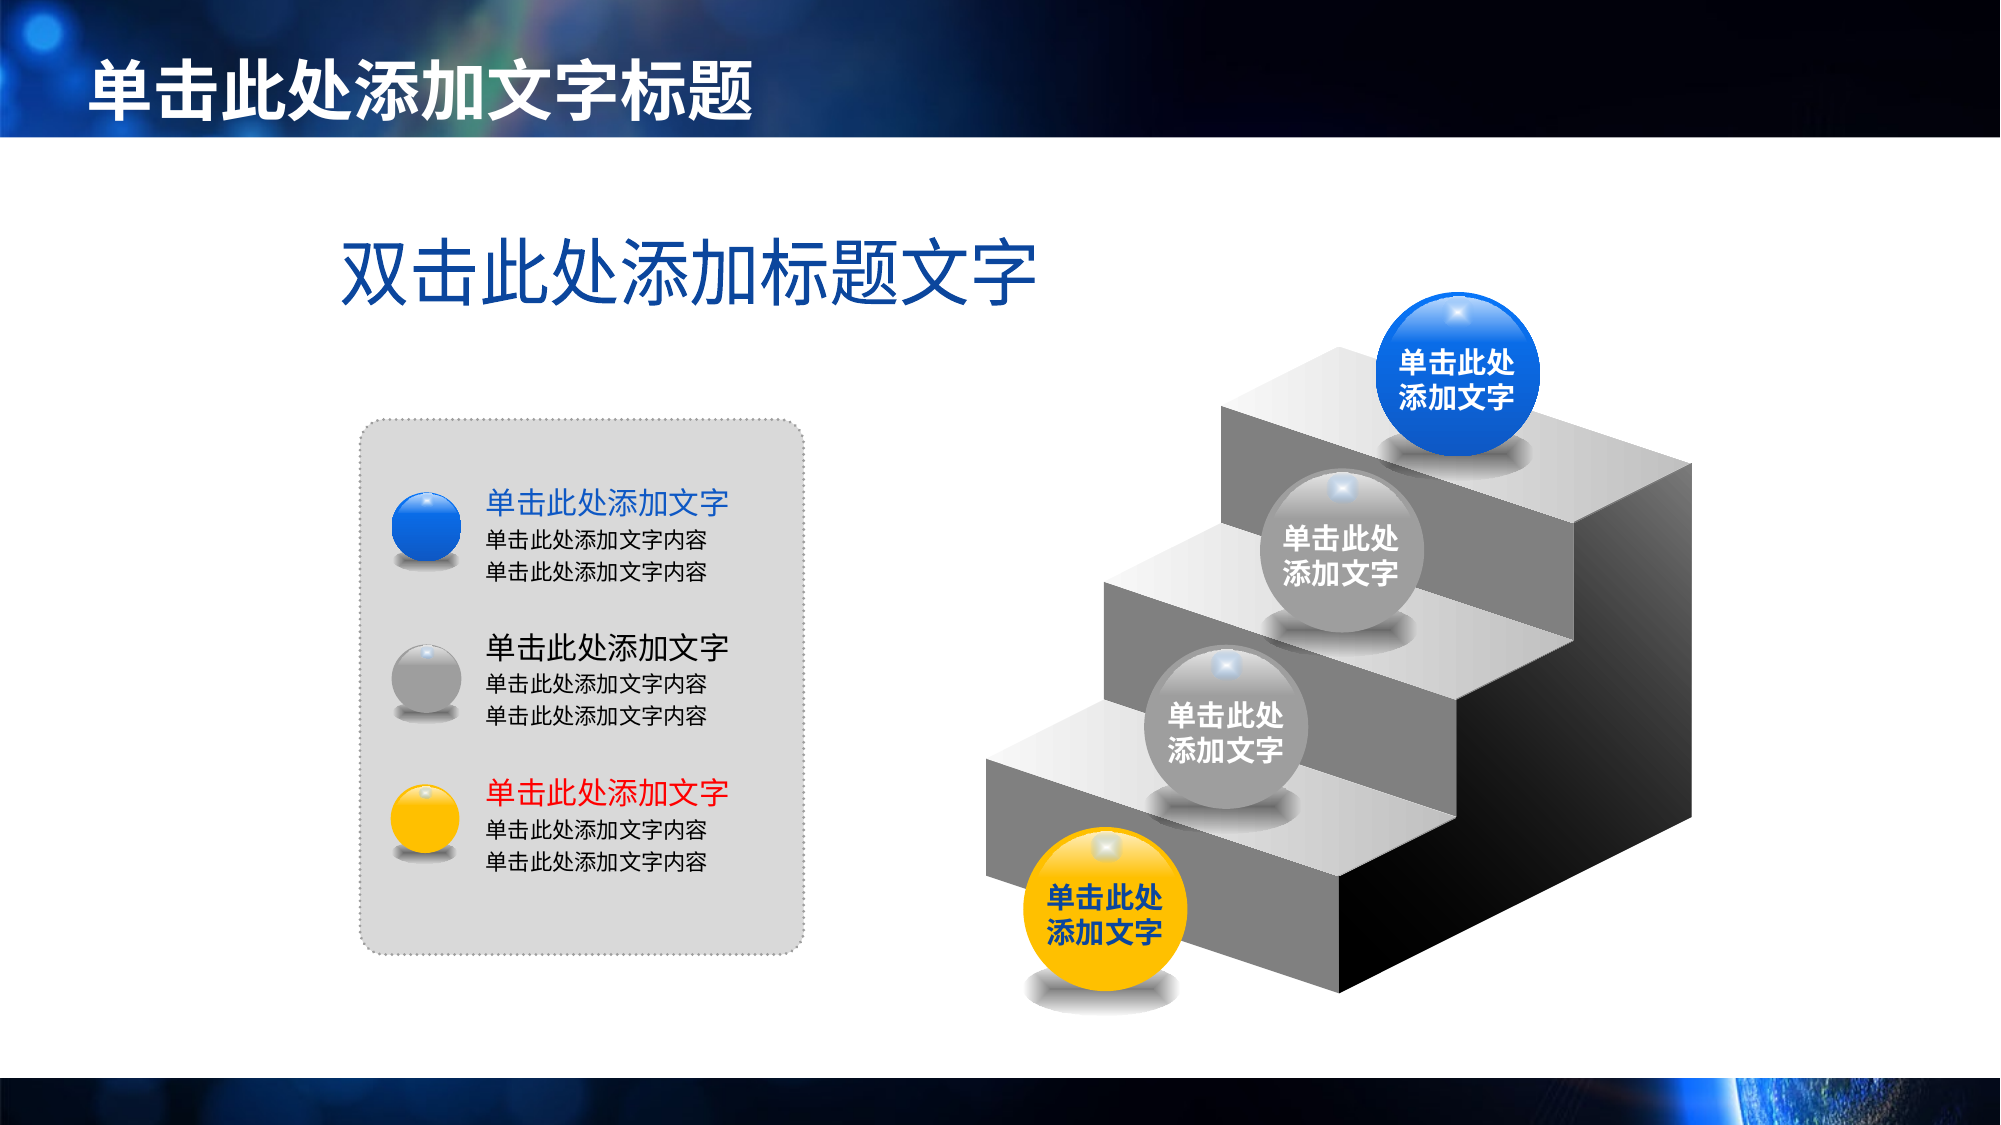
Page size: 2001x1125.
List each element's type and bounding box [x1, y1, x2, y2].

text_box [359, 419, 804, 955]
text_box [1259, 468, 1425, 657]
picture [0, 1078, 2000, 1125]
text_box [1143, 644, 1309, 833]
text_box [1022, 827, 1188, 1016]
text_box [986, 346, 1375, 994]
text_box [1188, 346, 1692, 994]
text_box [1375, 291, 1540, 481]
picture [0, 0, 2000, 137]
